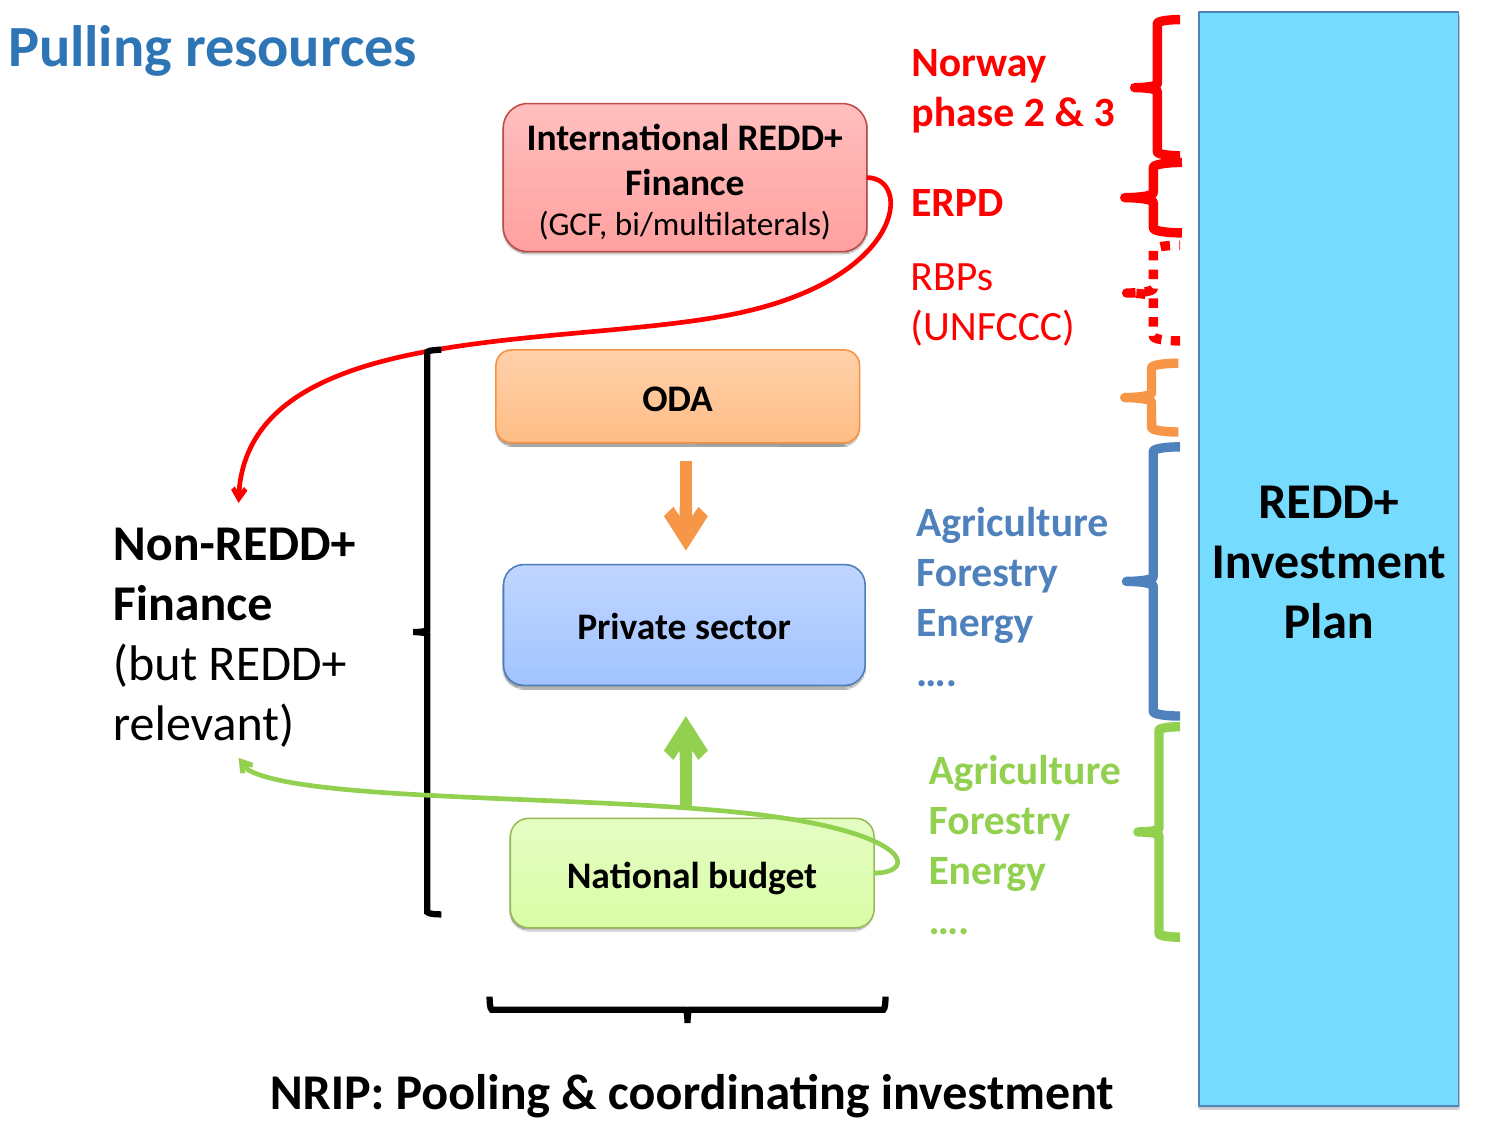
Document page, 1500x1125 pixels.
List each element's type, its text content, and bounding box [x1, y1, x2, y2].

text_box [238, 177, 504, 503]
text_box Private sector [503, 564, 866, 686]
text_box [1137, 726, 1181, 938]
text_box REDD+ Investment Plan [1198, 11, 1459, 1106]
text_box [1124, 363, 1179, 432]
text_box RBPs (UNFCCC) [895, 240, 1091, 356]
text_box Norway phase 2 & 3 [896, 26, 1131, 142]
text_box [427, 874, 442, 915]
text_box [1124, 162, 1182, 233]
text_box [1126, 446, 1181, 717]
text_box Non-REDD+ Finance (but REDD+ relevant) [97, 502, 380, 758]
text_box [1126, 245, 1181, 341]
text_box National budget [510, 818, 875, 928]
text_box Agriculture Forestry Energy …. [913, 735, 1137, 951]
text_box ODA [504, 349, 860, 443]
text_box [489, 996, 886, 1023]
text_box ERPD [895, 167, 1019, 233]
text_box International REDD+ Finance (GCF, bi/multilaterals) [503, 103, 867, 252]
text_box [413, 503, 442, 760]
text_box Pulling resources [0, 0, 731, 67]
text_box [1134, 19, 1181, 156]
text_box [238, 760, 511, 874]
text_box Agriculture Forestry Energy …. [901, 487, 1124, 703]
text_box NRIP: Pooling & coordinating investment [172, 1051, 1212, 1125]
